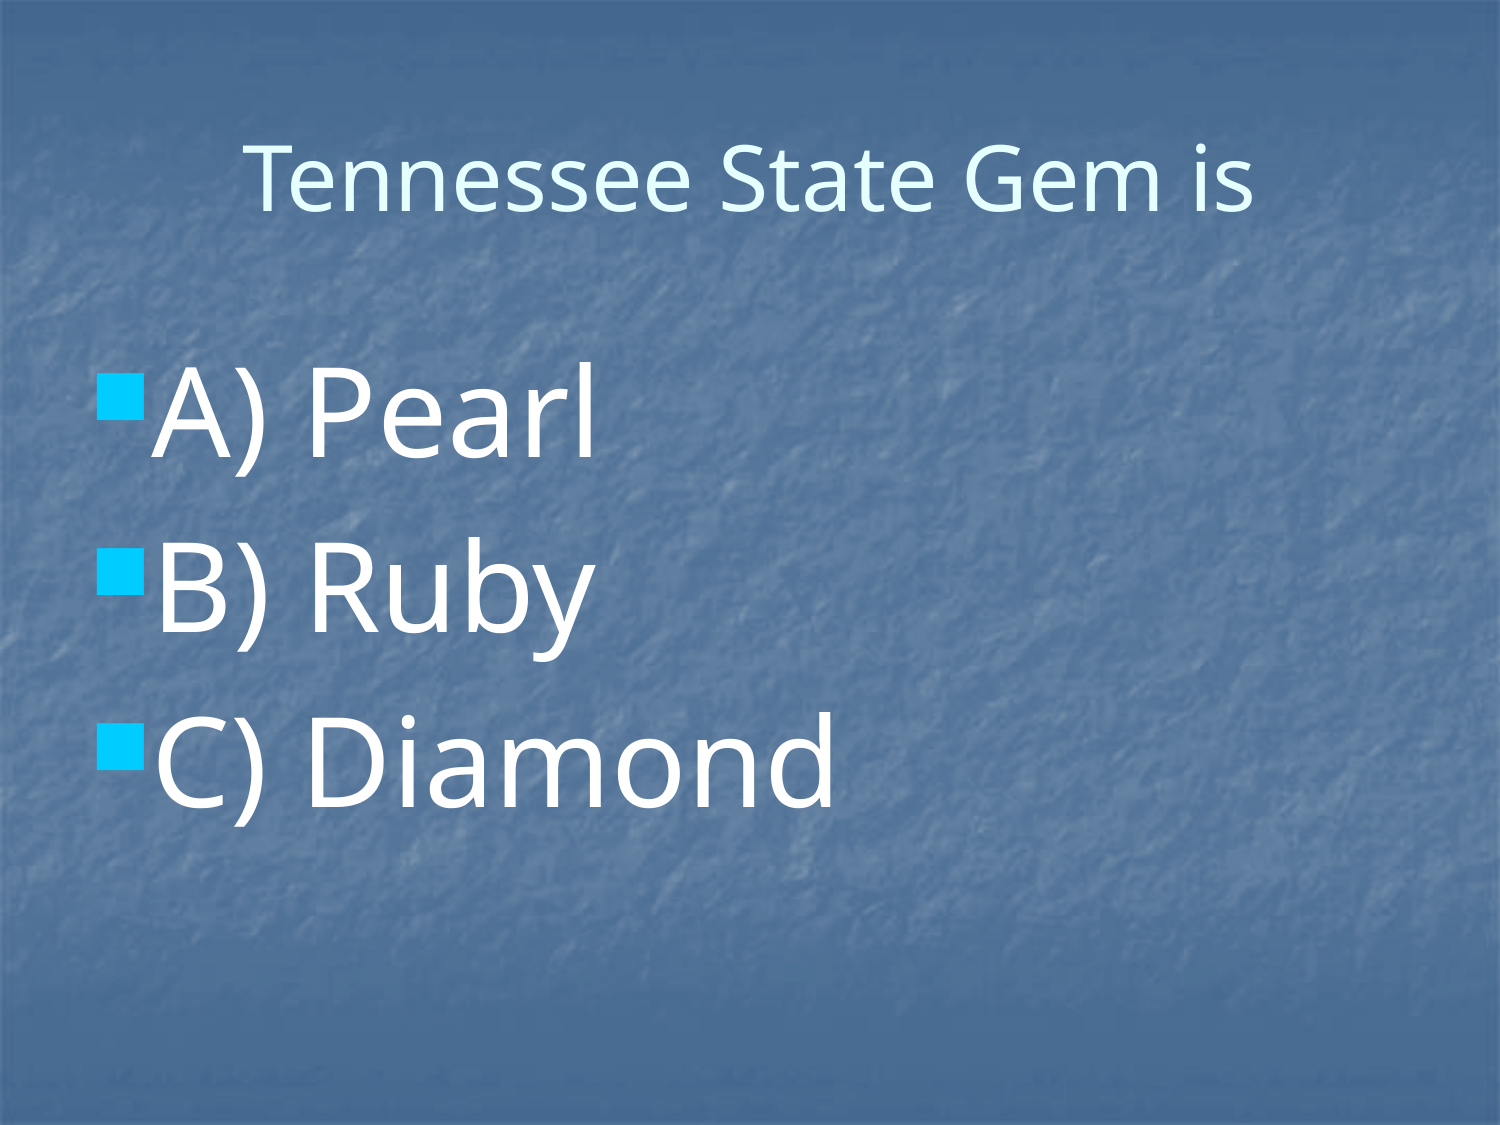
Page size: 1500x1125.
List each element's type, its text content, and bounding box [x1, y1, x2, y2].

list A) Pearl B) Ruby C) Diamond [74, 324, 1426, 1001]
title Tennessee State Gem is [74, 62, 1426, 288]
